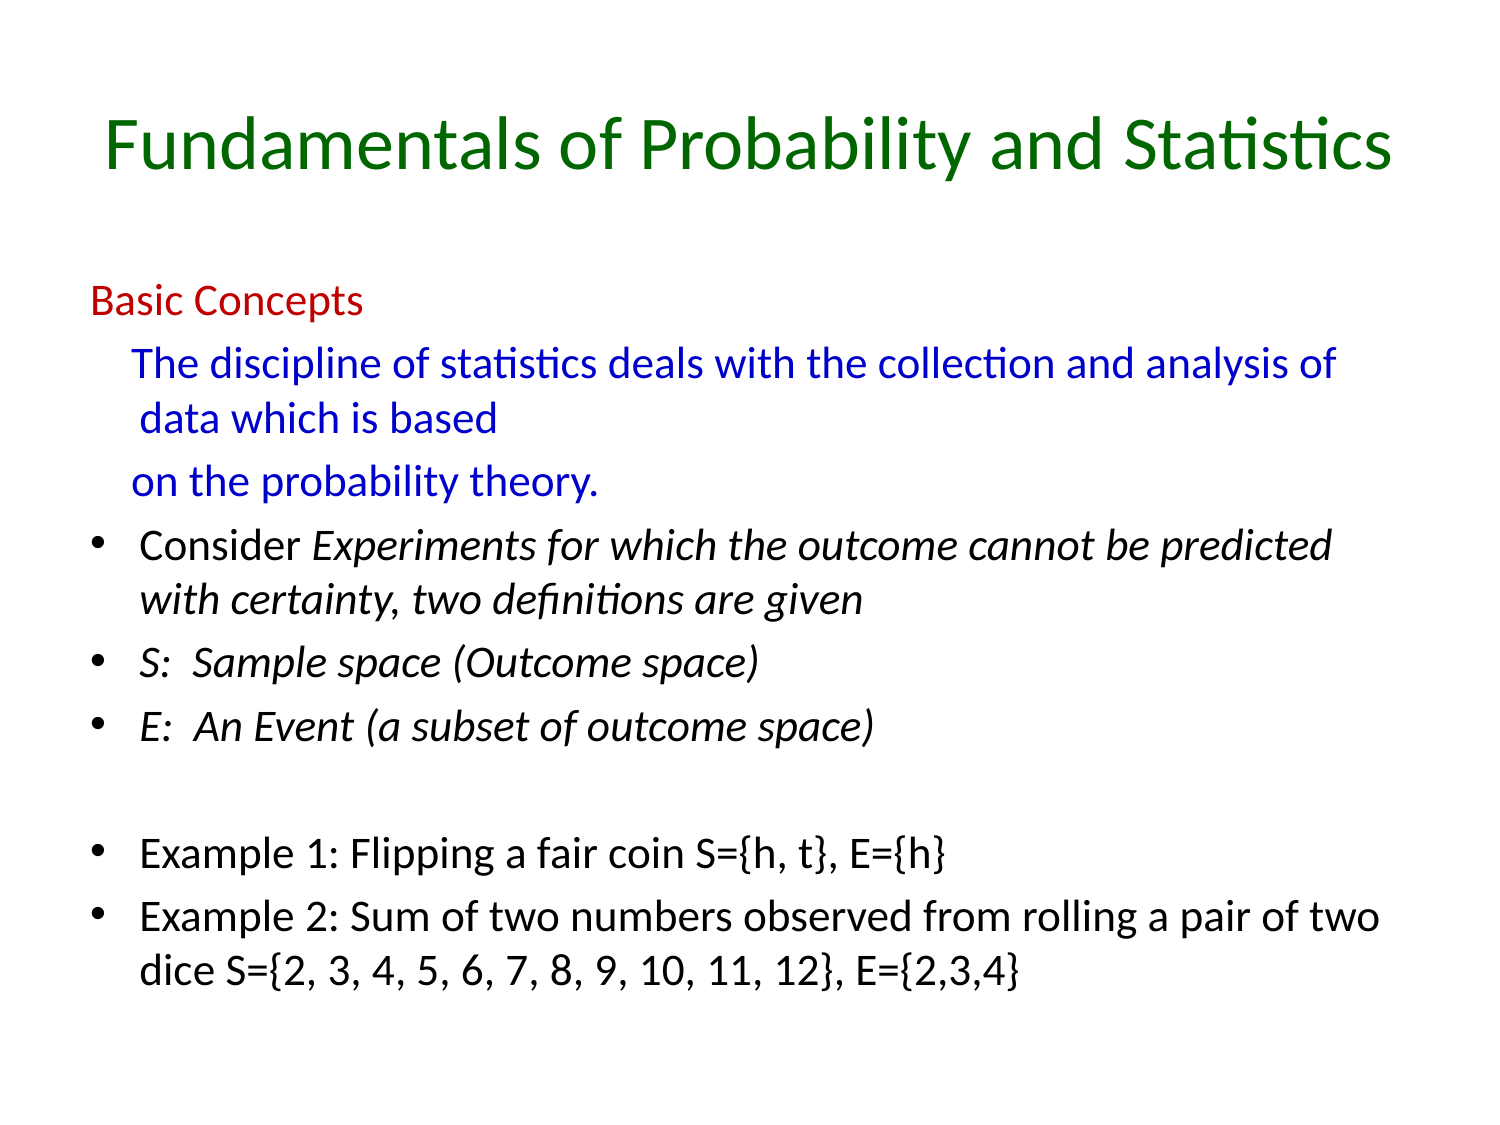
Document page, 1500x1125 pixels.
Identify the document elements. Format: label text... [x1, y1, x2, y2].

title Fundamentals of Probability and Statistics [75, 45, 1425, 233]
list Basic Concepts The discipline of statistics deals with the collection and analysis of data which is based on the probability theory. Consider Experiments for which the outcome cannot be predicted with certainty, two definitions are given S: Sample space (Outcome space) E: An Event (a subset of outcome space) Example 1: Flipping a fair coin S={h, t}, E={h} Example 2: Sum of two numbers observed from rolling a pair of two dice S={2, 3, 4, 5, 6, 7, 8, 9, 10, 11, 12}, E={2,3,4} [75, 262, 1425, 1005]
